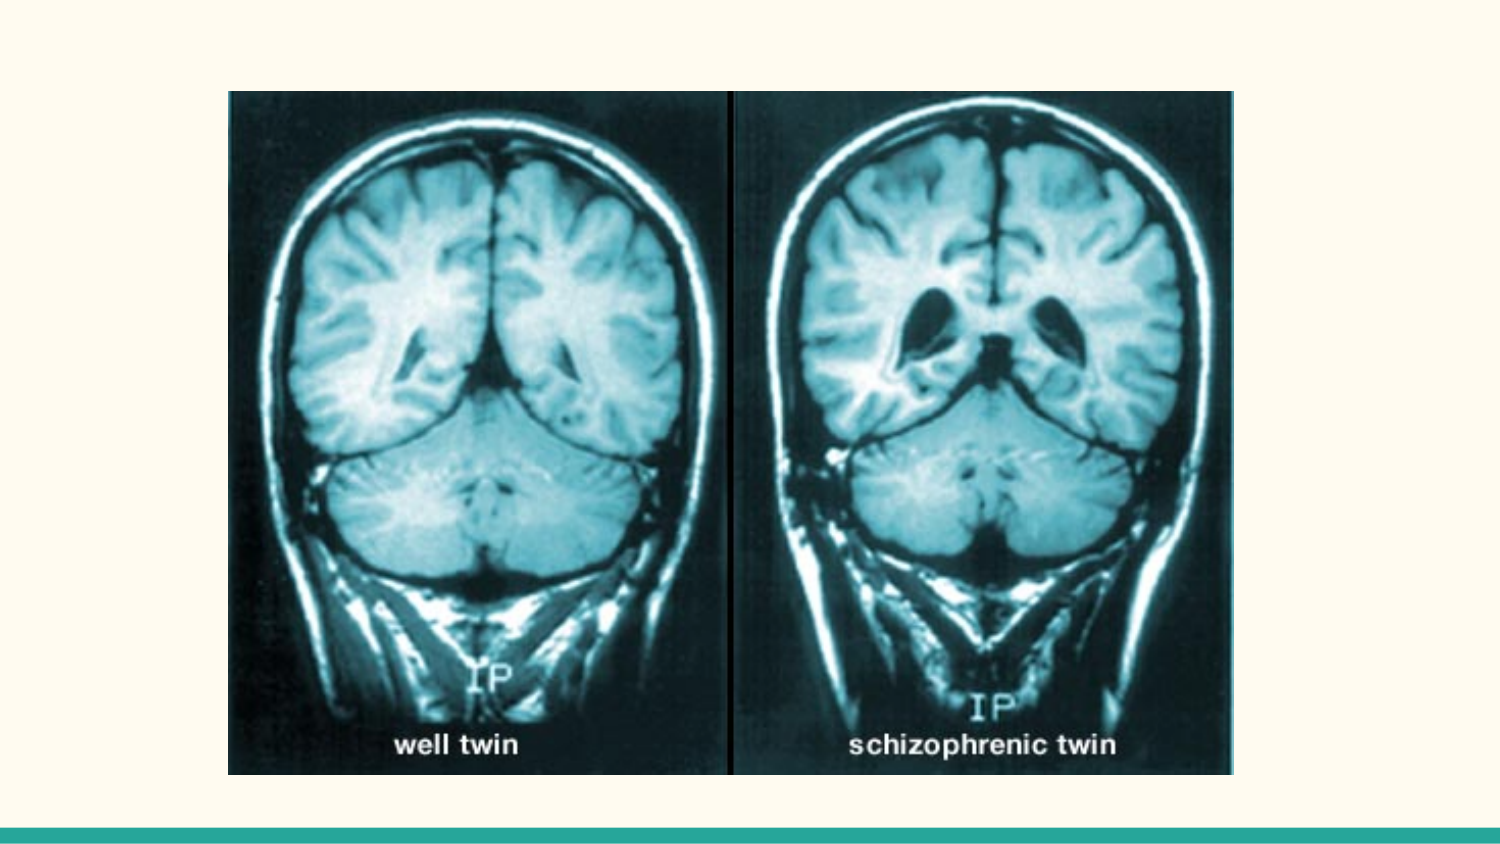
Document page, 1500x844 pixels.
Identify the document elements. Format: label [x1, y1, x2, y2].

picture [227, 91, 1234, 776]
